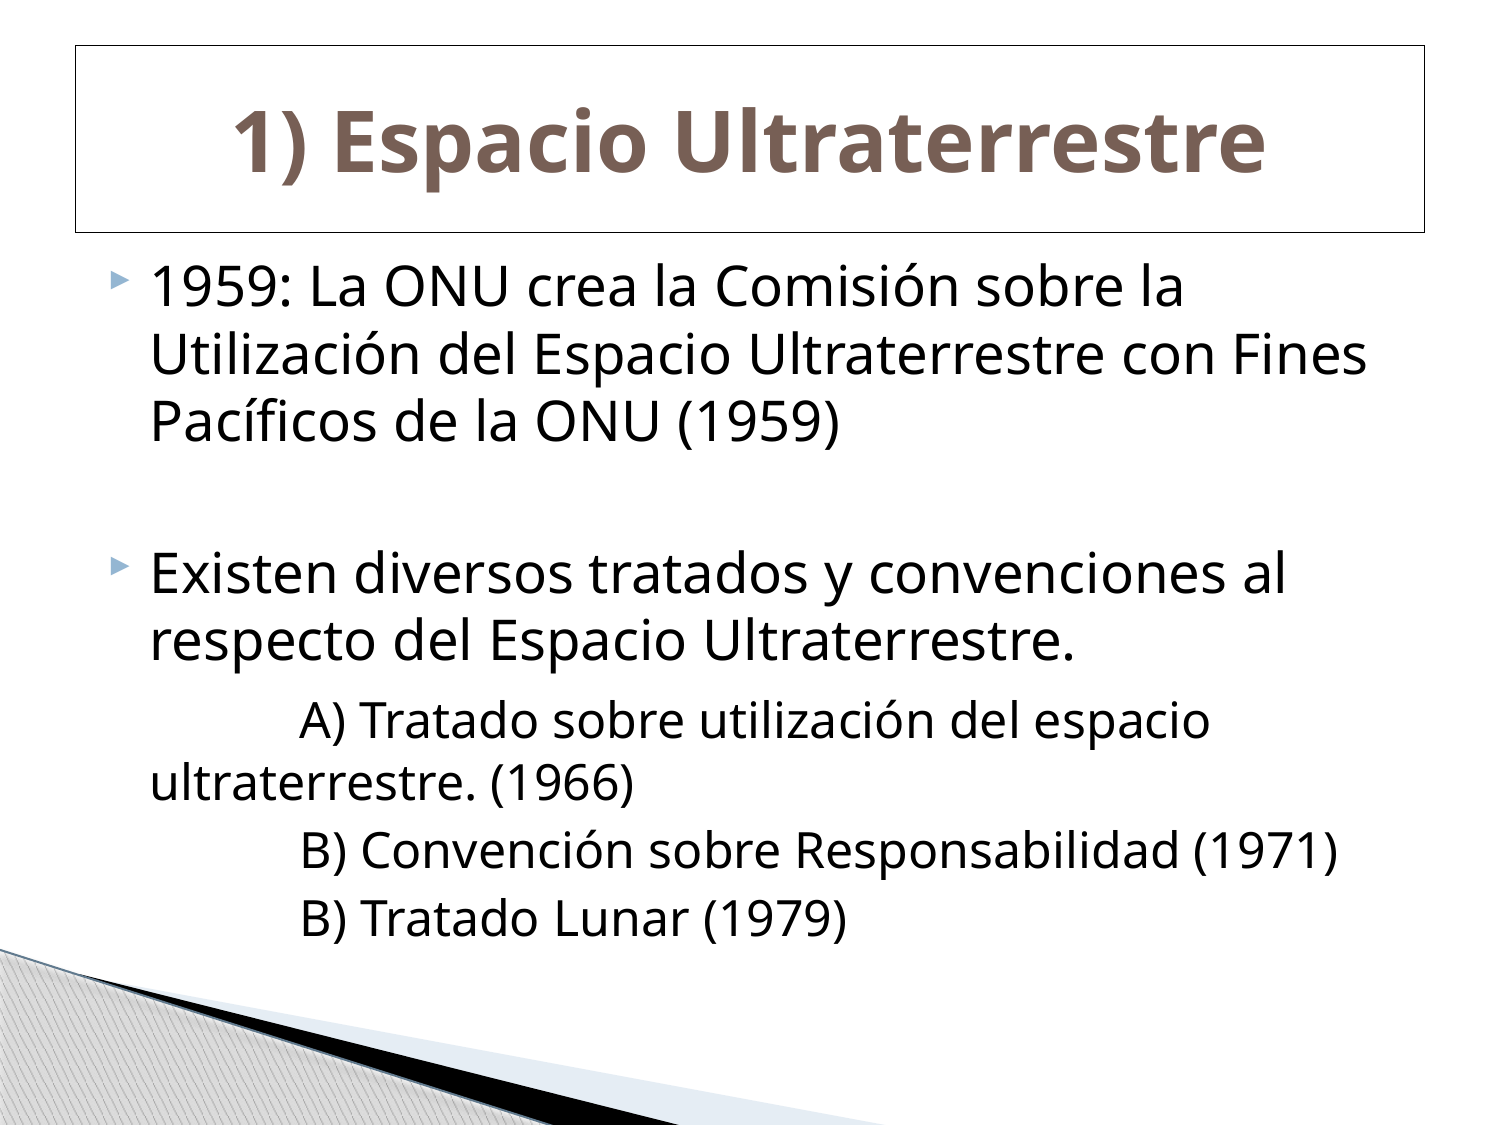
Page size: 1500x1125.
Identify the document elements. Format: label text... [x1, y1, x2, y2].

list 1959: La ONU crea la Comisión sobre la Utilización del Espacio Ultraterrestre con Fines Pacíficos de la ONU (1959) Existen diversos tratados y convenciones al respecto del Espacio Ultraterrestre. A) Tratado sobre utilización del espacio ultraterrestre. (1966) B) Convención sobre Responsabilidad (1971) B) Tratado Lunar (1979) [75, 243, 1425, 986]
title 1) Espacio Ultraterrestre [75, 45, 1425, 233]
